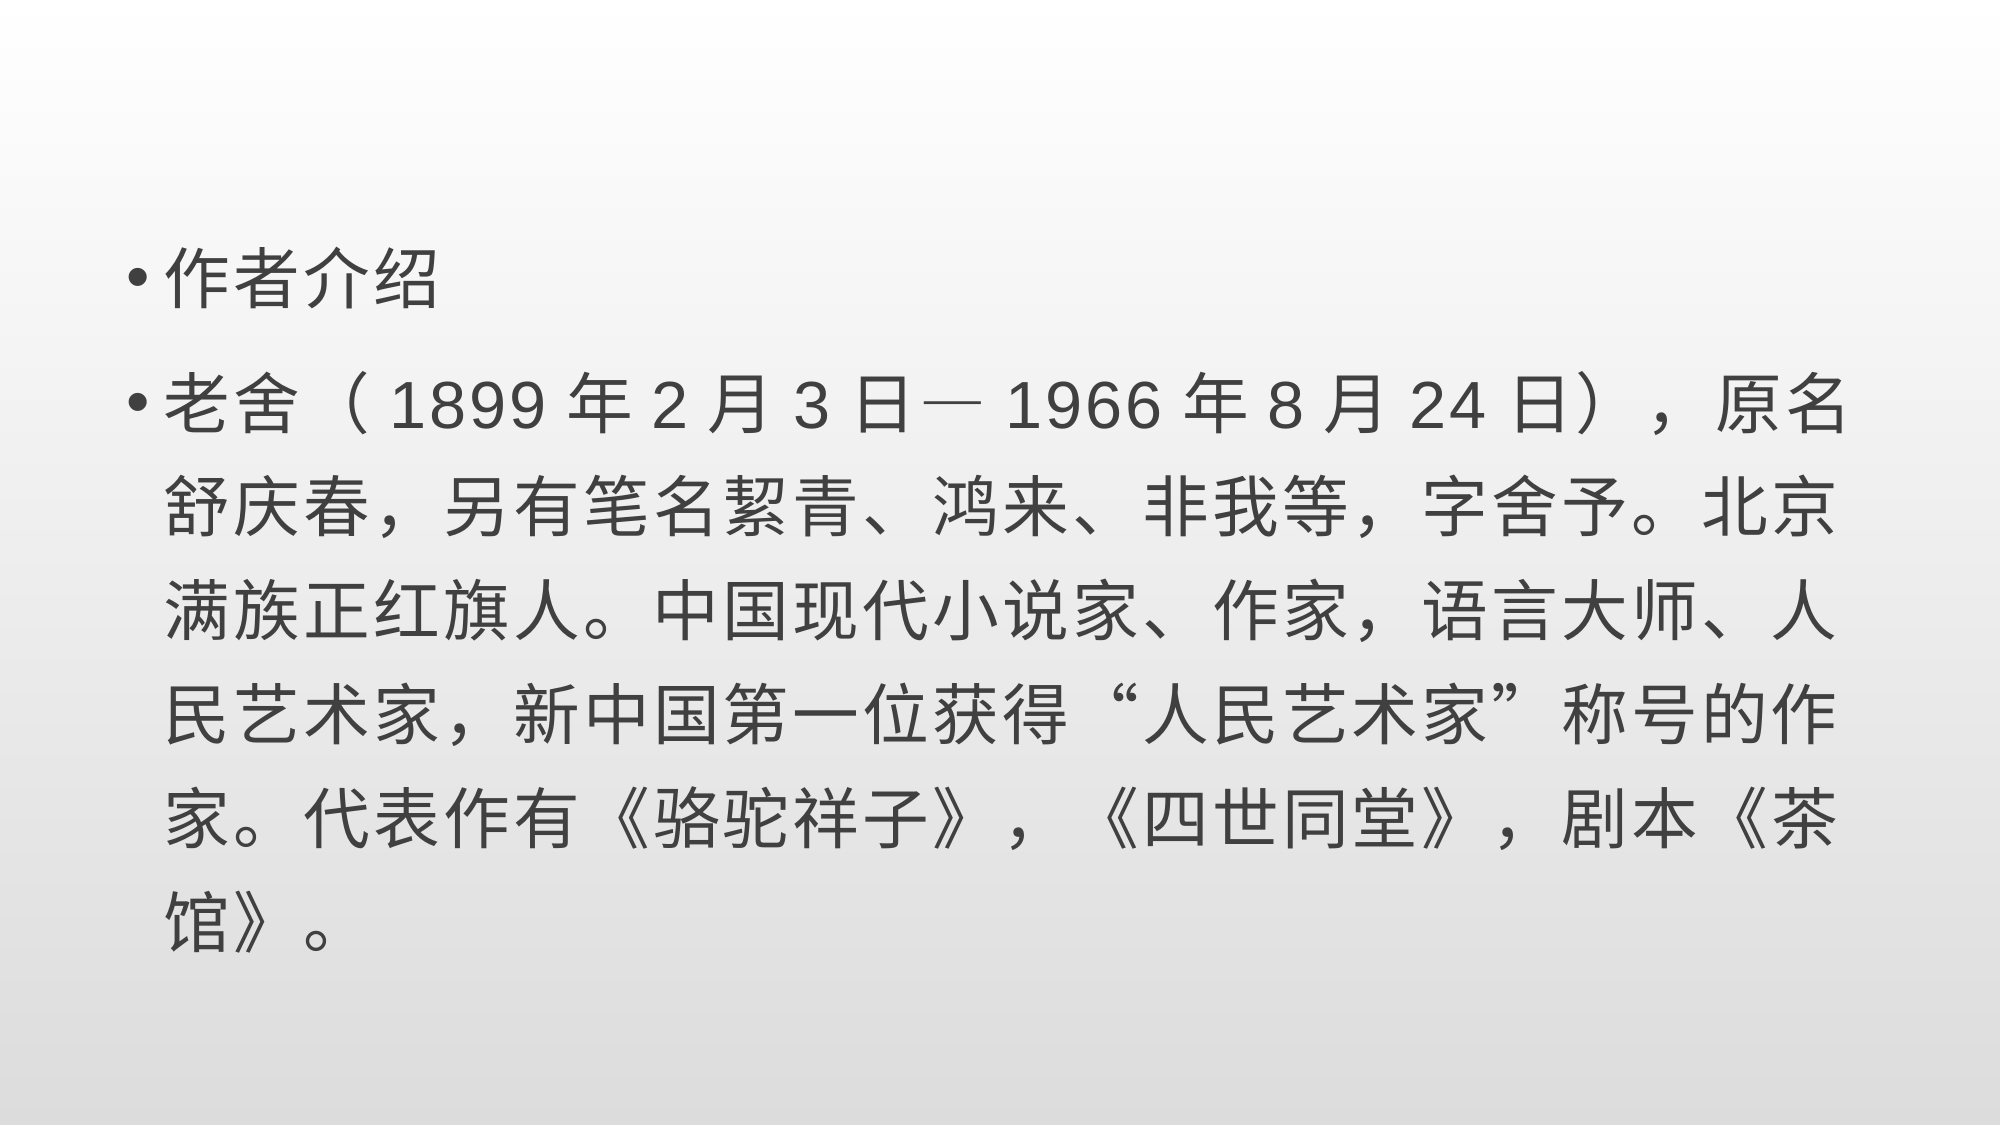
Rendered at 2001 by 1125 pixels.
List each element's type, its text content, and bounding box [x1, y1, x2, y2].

list 作者介绍 老舍（1899年2月3日—1966年8月24日），原名舒庆春，另有笔名絜青、鸿来、非我等，字舍予。北京满族正红旗人。中国现代小说家、作家，语言大师、人民艺术家，新中国第一位获得“人民艺术家”称号的作家。代表作有《骆驼祥子》，《四世同堂》，剧本《茶馆》。 [109, 212, 1891, 1040]
